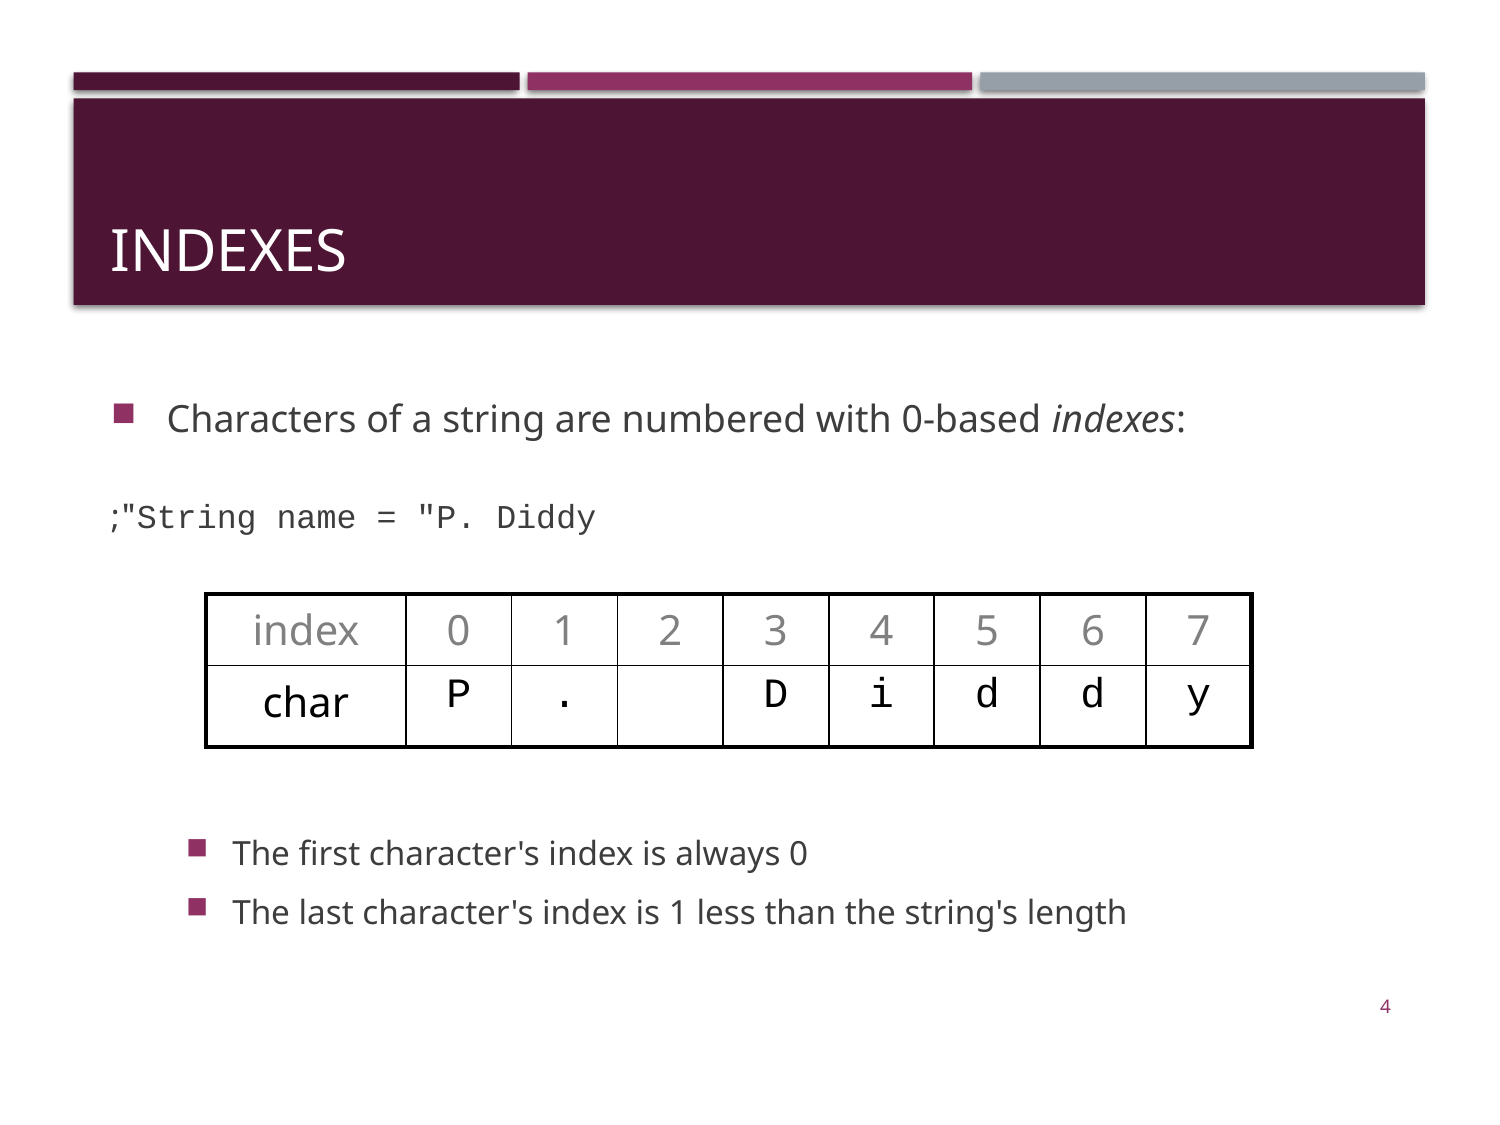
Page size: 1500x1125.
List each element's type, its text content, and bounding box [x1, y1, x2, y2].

table_header 5 [935, 596, 1039, 665]
table_cell d [1041, 666, 1145, 745]
title Indexes [95, 112, 1406, 291]
table_header index [208, 596, 405, 665]
table_cell . [512, 666, 617, 745]
table_cell [618, 666, 722, 745]
table_cell y [1147, 666, 1249, 745]
table_header 4 [830, 596, 933, 665]
table_cell char [208, 666, 405, 745]
slide_number 4 [1279, 977, 1406, 1037]
table_header 7 [1147, 596, 1249, 665]
table_header 3 [724, 596, 828, 665]
table_cell P [407, 666, 511, 745]
table_header 0 [407, 596, 511, 665]
table_cell d [935, 666, 1039, 745]
table_header 6 [1041, 596, 1145, 665]
table_header 2 [618, 596, 722, 665]
table_cell D [724, 666, 828, 745]
list Characters of a string are numbered with 0-based indexes: String name = "P. Diddy"; The first character's index is always 0 The last character's index is 1 less than the string's length [95, 365, 1406, 962]
table_header 1 [512, 596, 617, 665]
table_cell i [830, 666, 933, 745]
